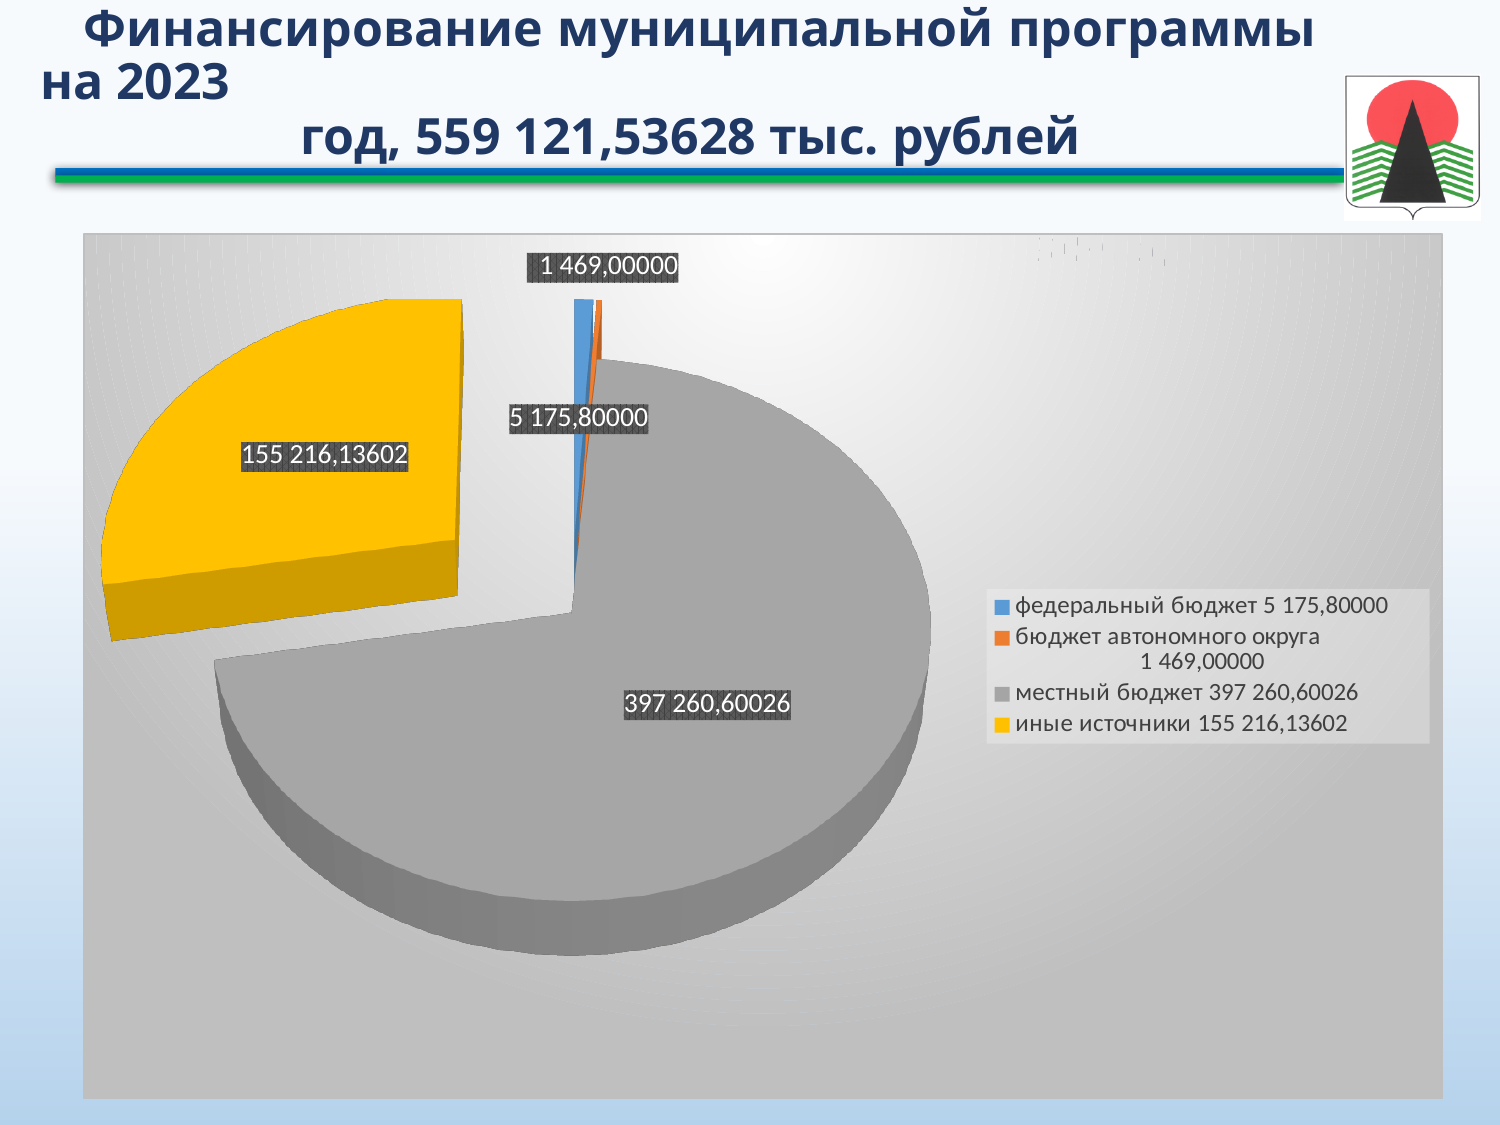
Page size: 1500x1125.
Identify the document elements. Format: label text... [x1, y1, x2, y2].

text_box Финансирование муниципальной программы на 2023 год, 559 121,53628 тыс. рублей [25, 5, 1332, 173]
picture [1344, 74, 1481, 221]
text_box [55, 168, 1344, 183]
chart [83, 204, 1500, 1100]
